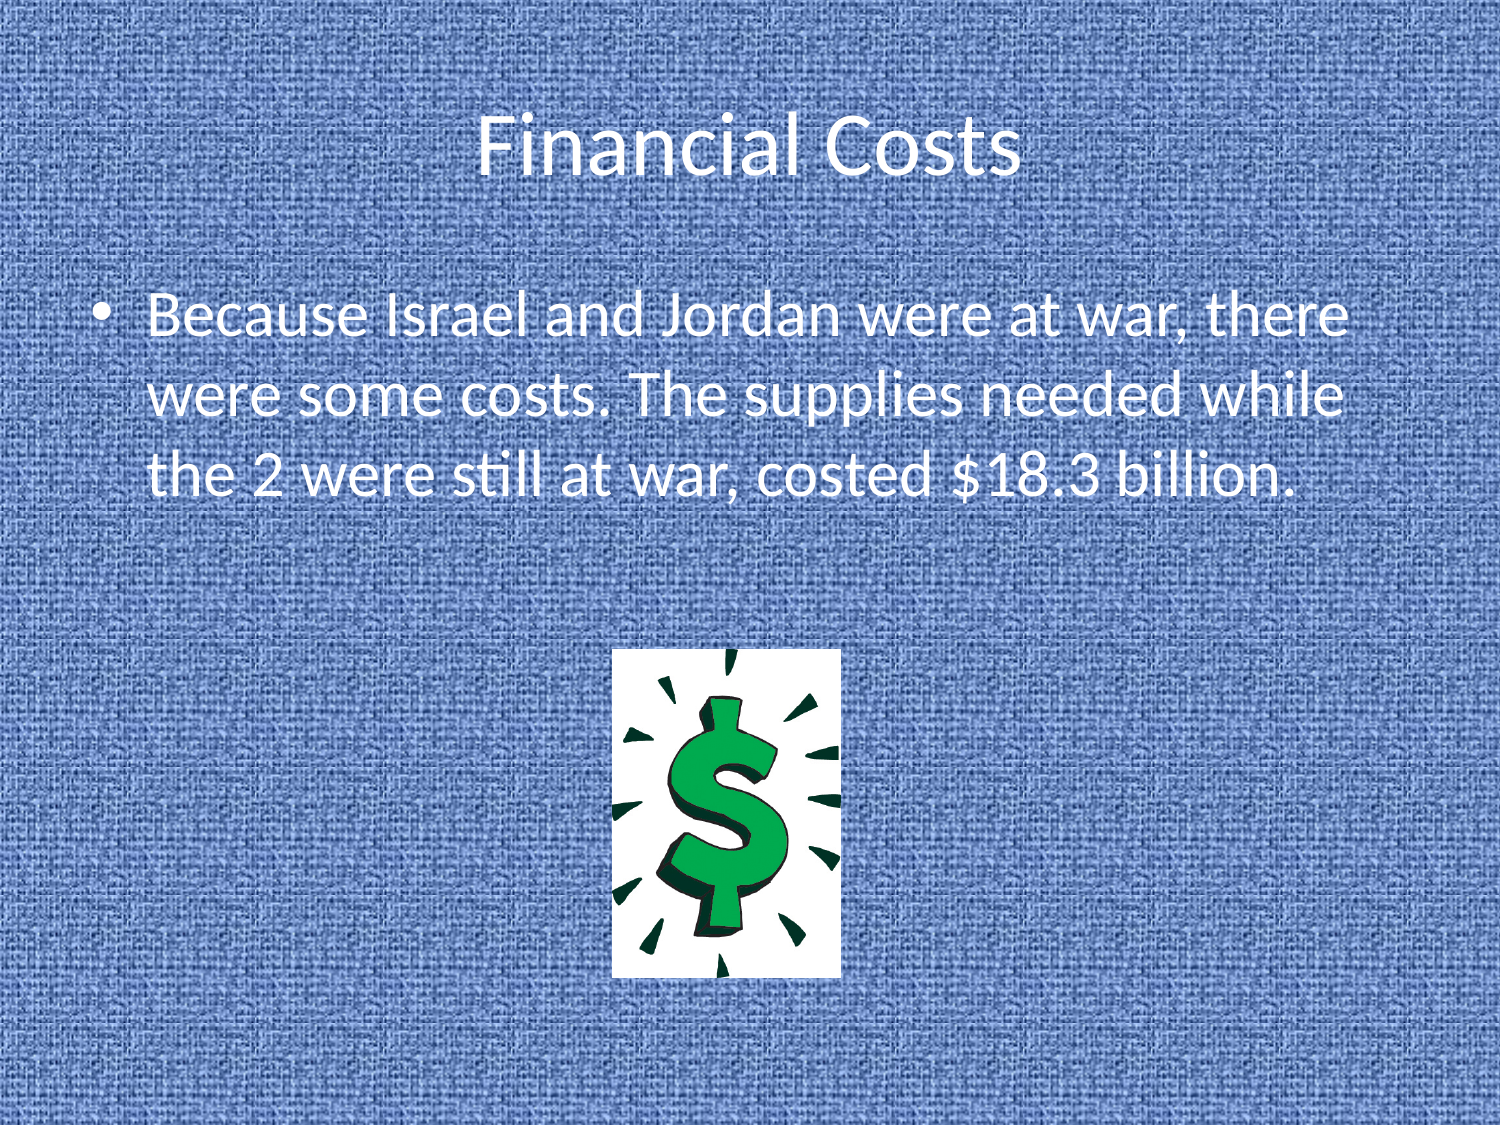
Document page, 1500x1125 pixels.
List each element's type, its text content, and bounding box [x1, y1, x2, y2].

picture [0, 0, 1500, 1125]
list Because Israel and Jordan were at war, there were some costs. The supplies needed while the 2 were still at war, costed $18.3 billion. [75, 262, 1425, 1005]
title Financial Costs [75, 45, 1425, 233]
